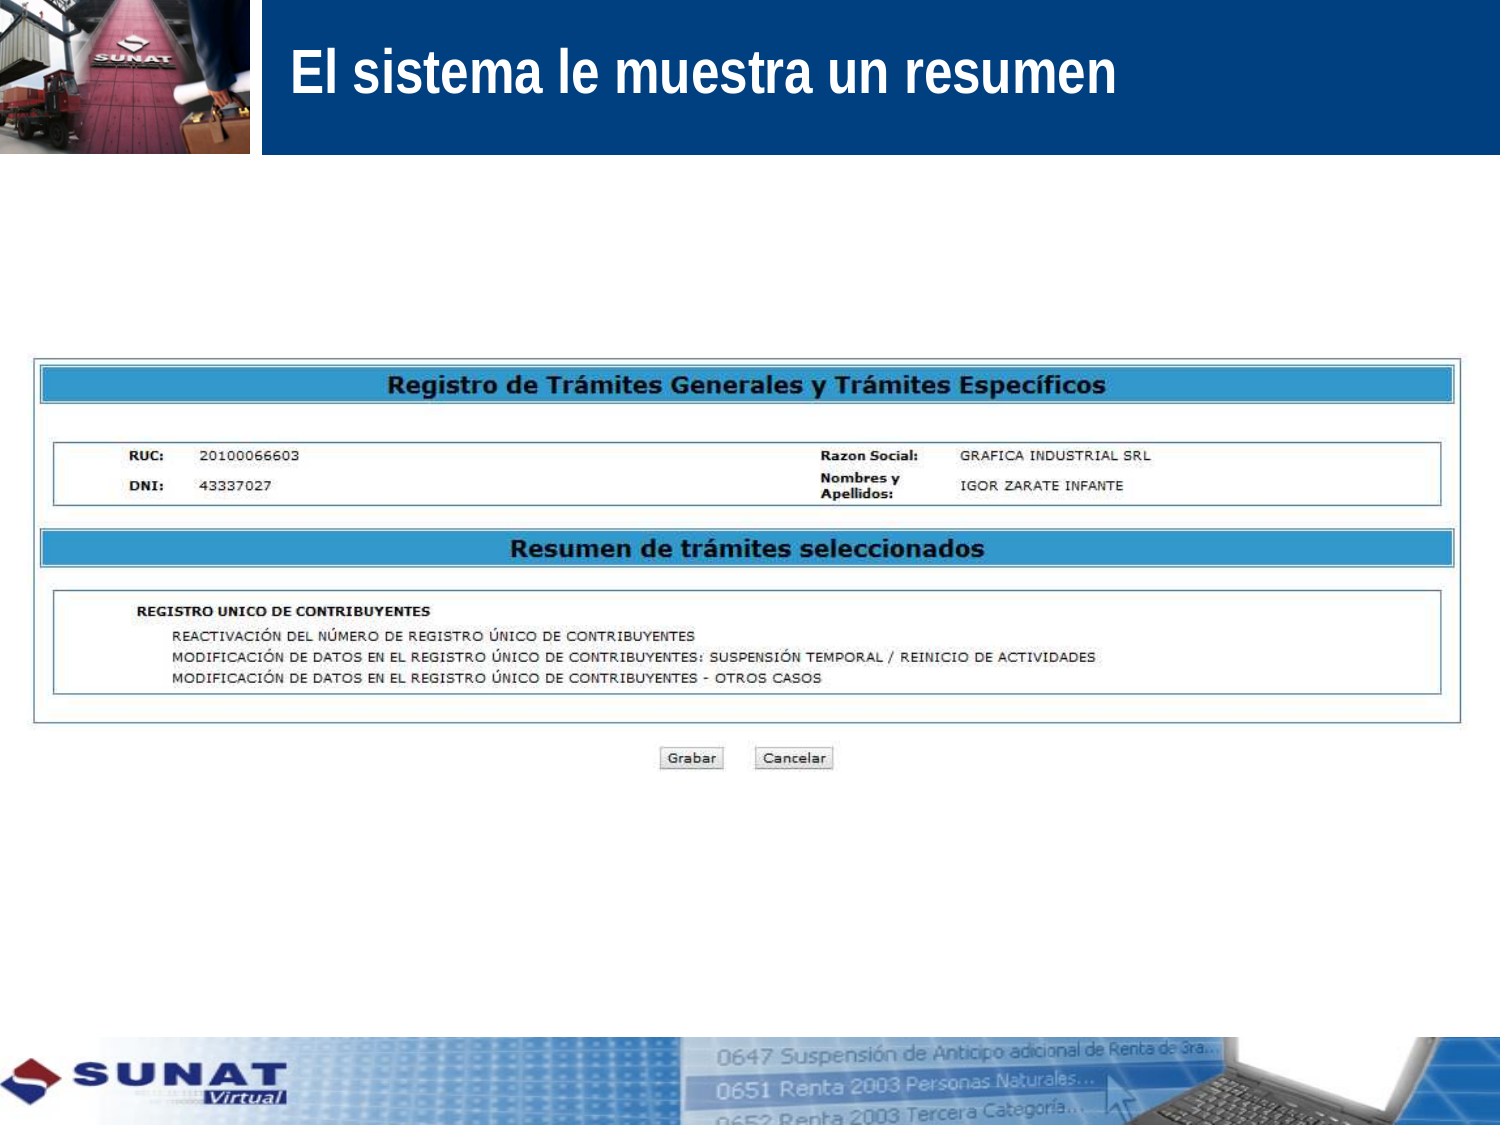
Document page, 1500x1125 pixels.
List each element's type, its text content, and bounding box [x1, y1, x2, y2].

picture [0, 0, 250, 154]
picture [0, 1037, 1500, 1125]
picture [262, 0, 1500, 155]
picture [27, 353, 1473, 772]
title El sistema le muestra un resumen [274, 0, 1500, 138]
